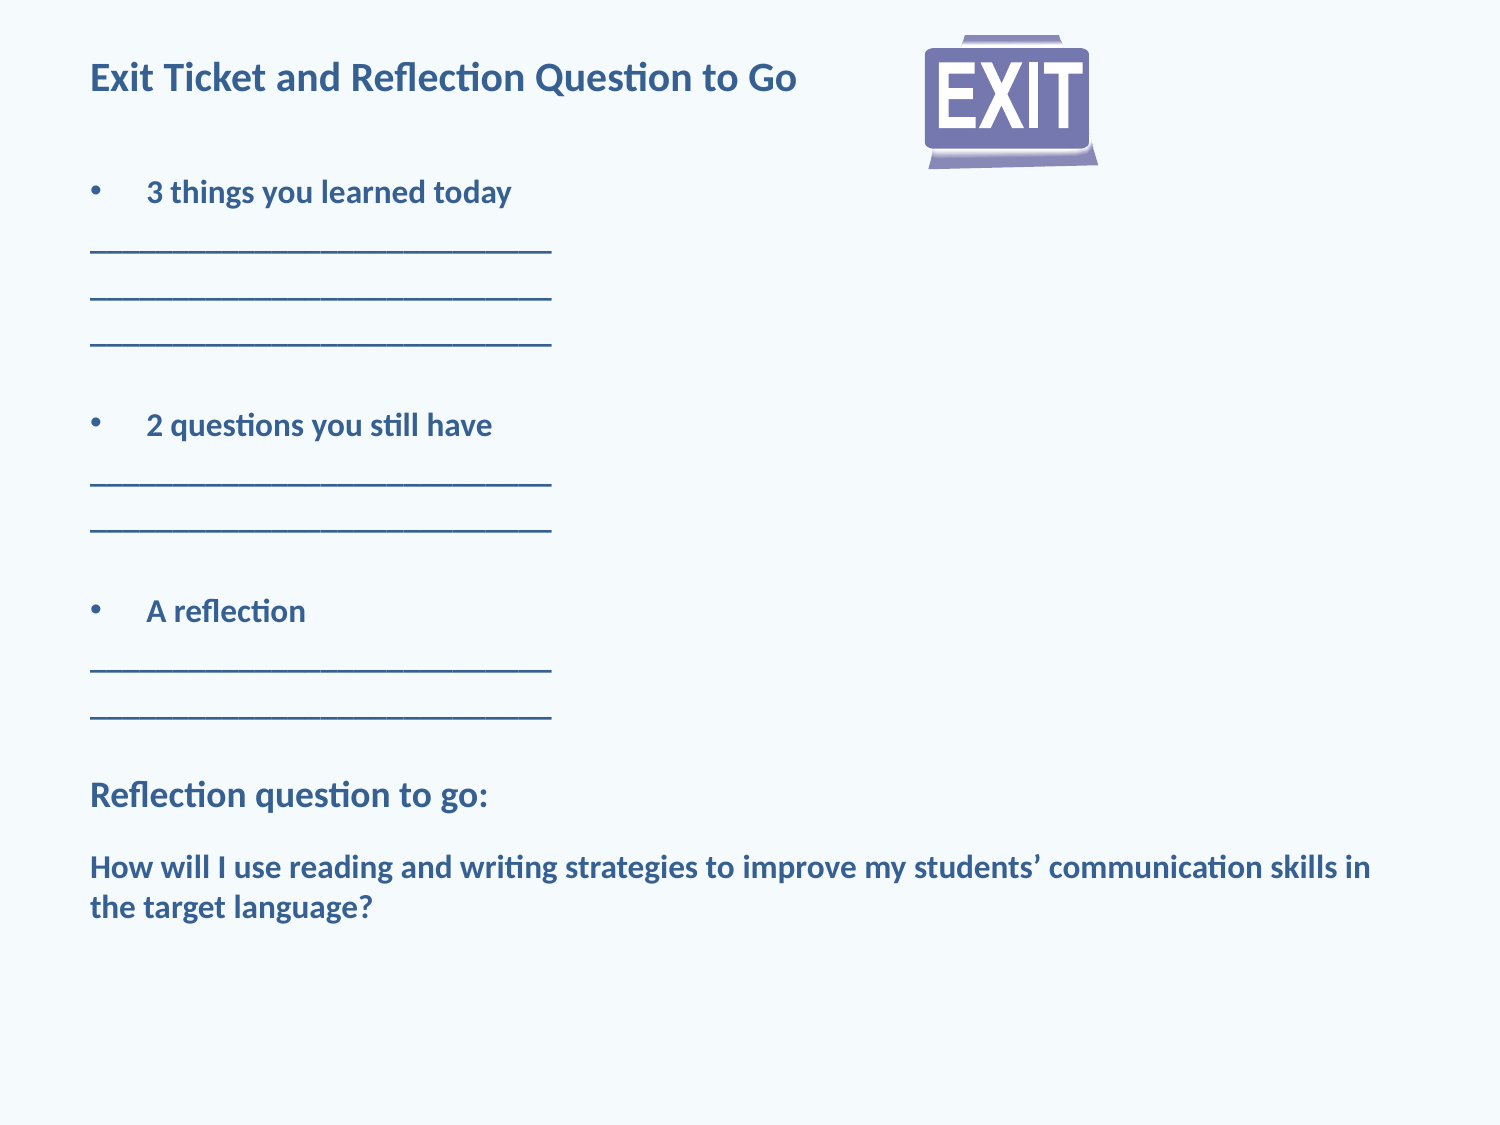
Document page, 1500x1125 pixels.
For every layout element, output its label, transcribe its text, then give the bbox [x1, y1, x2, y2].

list 3 things you learned today ____________________________ ____________________________ ____________________________ 2 questions you still have ____________________________ ____________________________ A reflection ____________________________ ____________________________ Reflection question to go: How will I use reading and writing strategies to improve my students’ communication skills in the target language? [75, 162, 1425, 1005]
picture [924, 34, 1099, 170]
title Exit Ticket and Reflection Question to Go [75, 0, 1425, 150]
